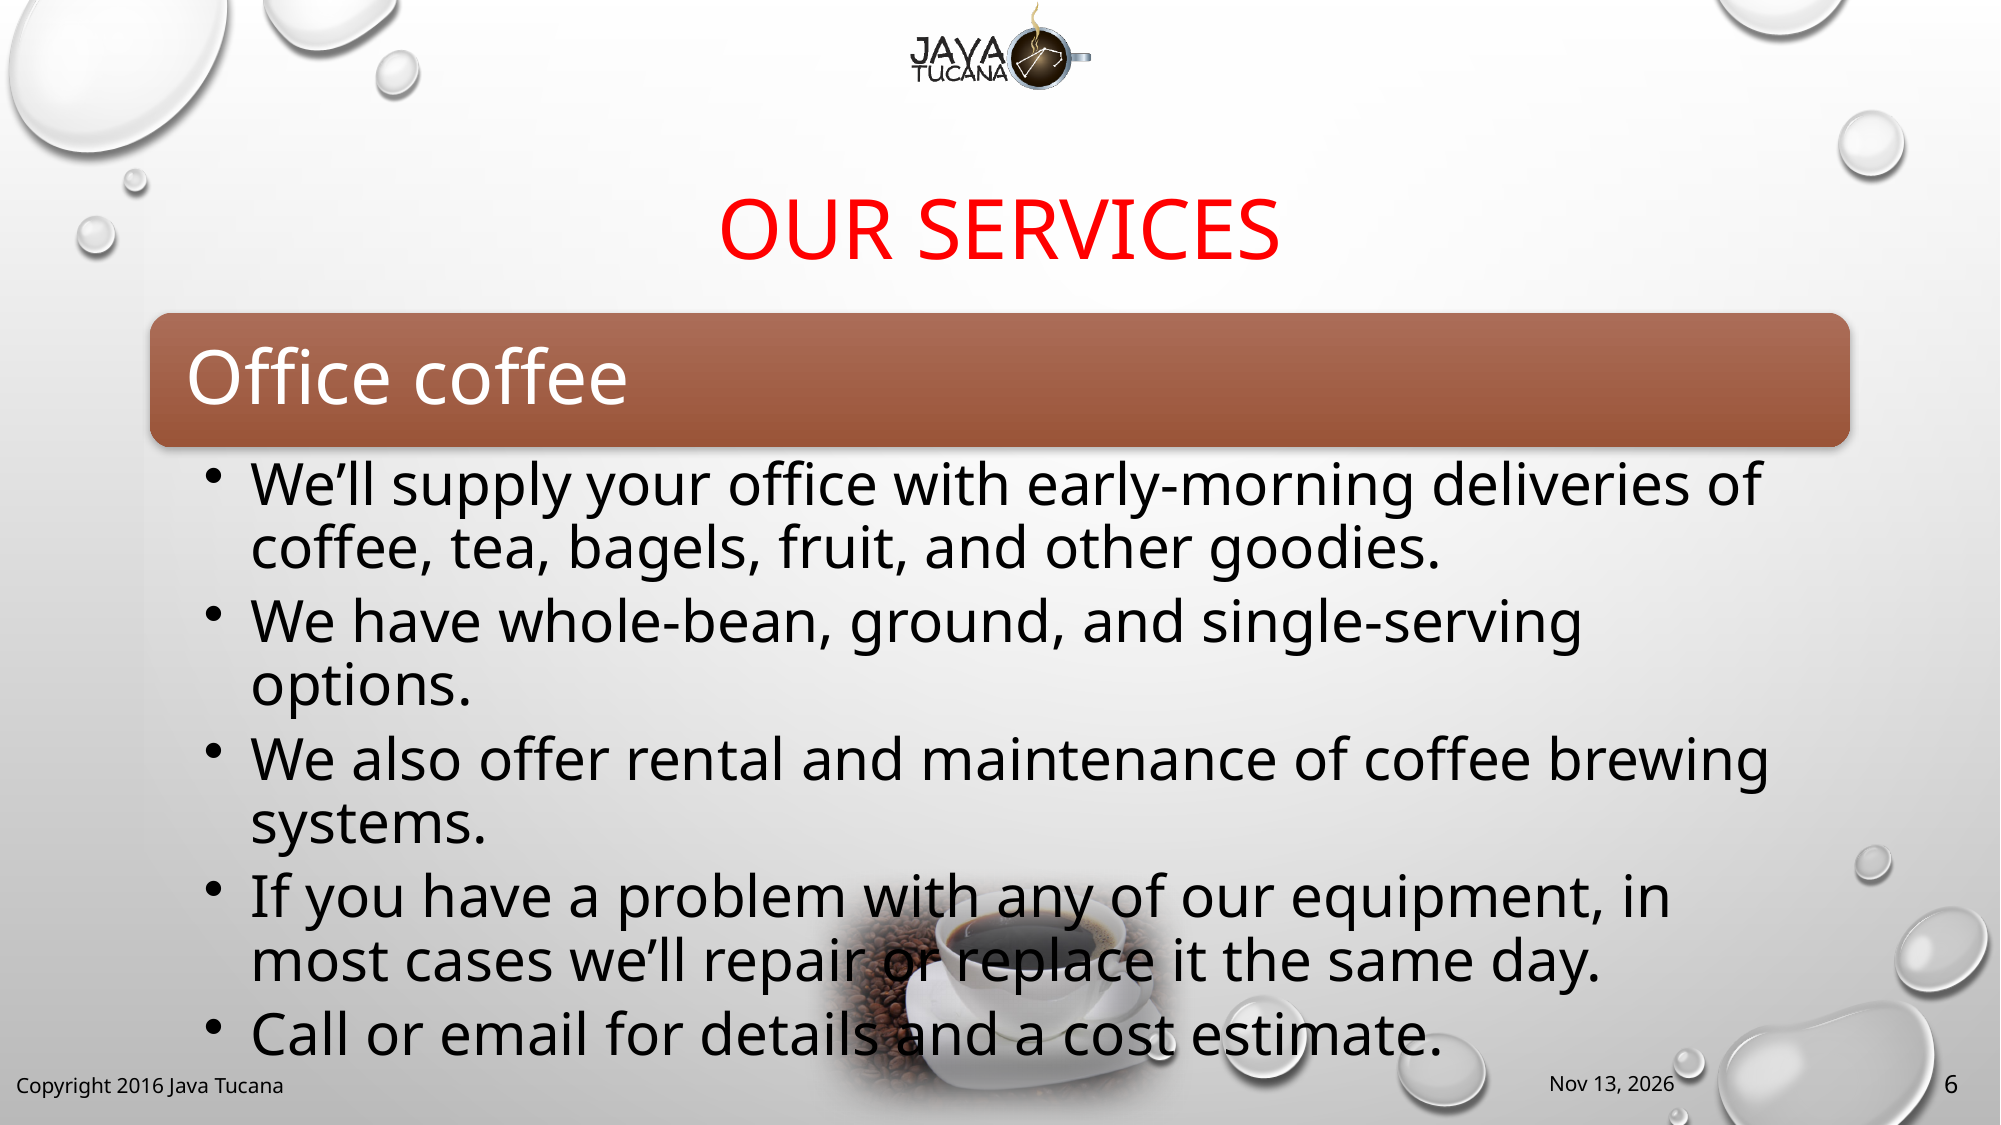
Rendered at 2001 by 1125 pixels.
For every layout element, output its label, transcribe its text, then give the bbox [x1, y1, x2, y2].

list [149, 286, 1851, 951]
slide_number 5-May-16 [1239, 1055, 1690, 1116]
slide_number 6 [1848, 1055, 1974, 1116]
footer Copyright 2016 Java Tucana [1, 1055, 1096, 1116]
picture [0, 0, 2001, 1125]
title Our Services [149, 101, 1851, 286]
